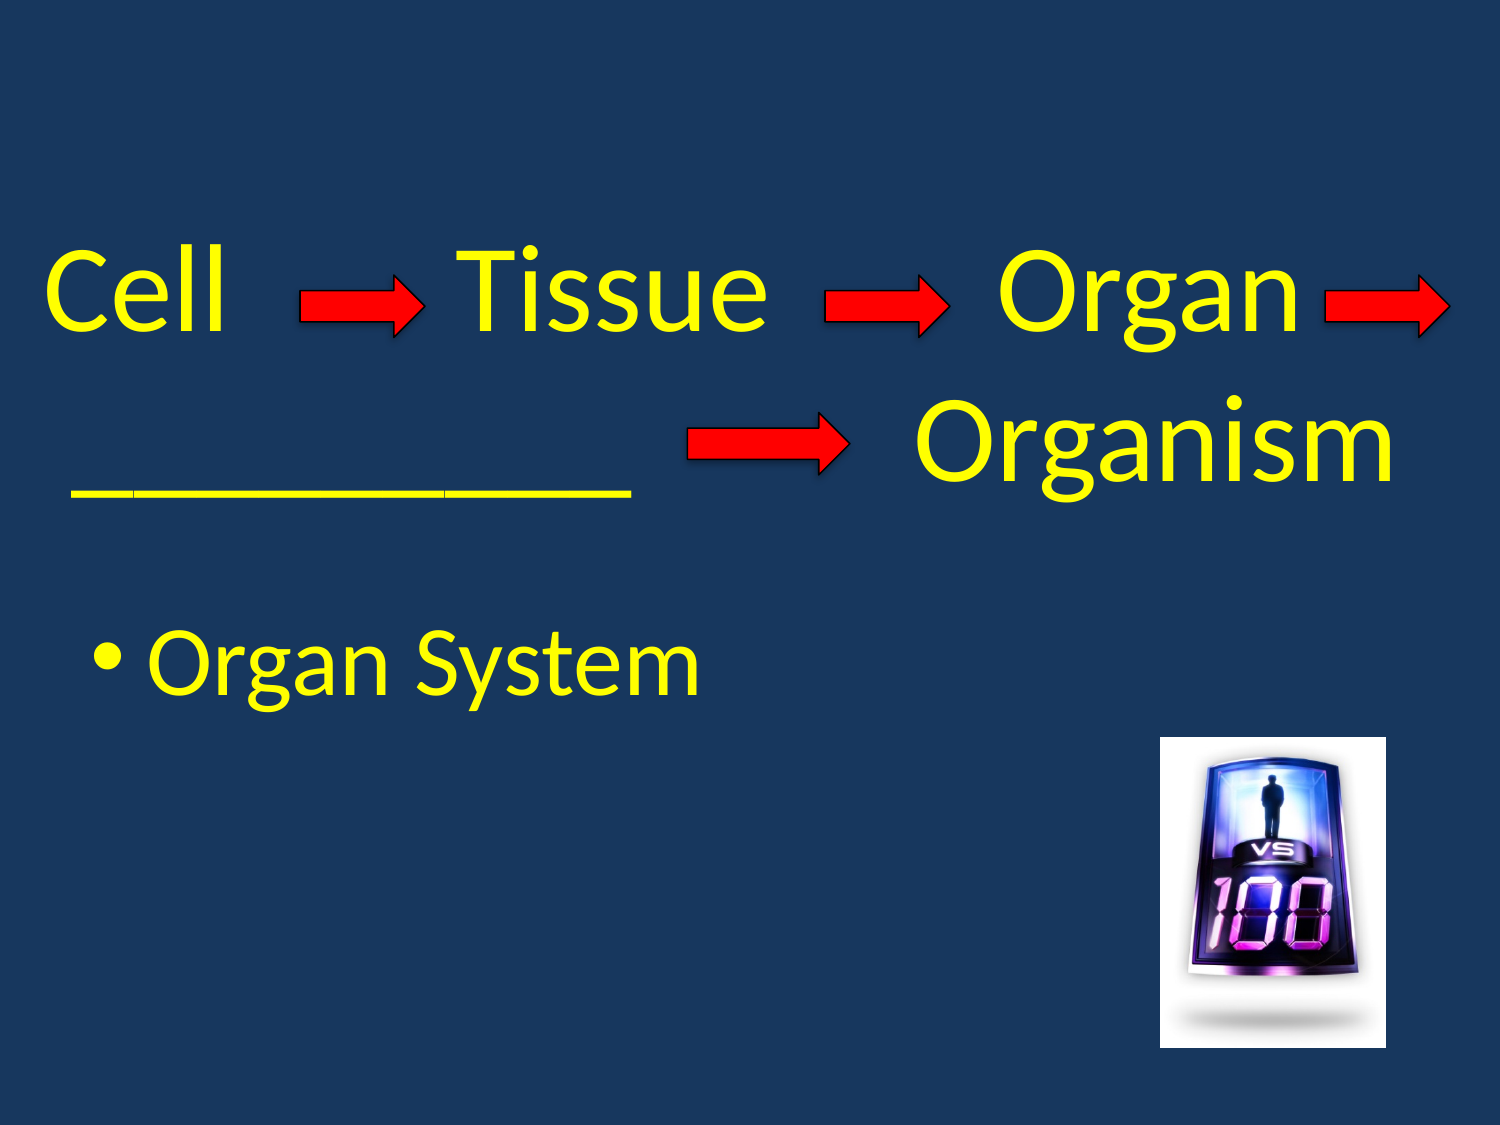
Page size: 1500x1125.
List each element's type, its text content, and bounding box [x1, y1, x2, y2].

text_box [824, 274, 951, 339]
text_box [1324, 274, 1451, 339]
text_box [299, 274, 426, 339]
title Cell Tissue Organ _________ Organism [0, 50, 1463, 663]
text_box [686, 411, 851, 476]
picture [1160, 737, 1386, 1049]
list Organ System [75, 587, 1425, 763]
